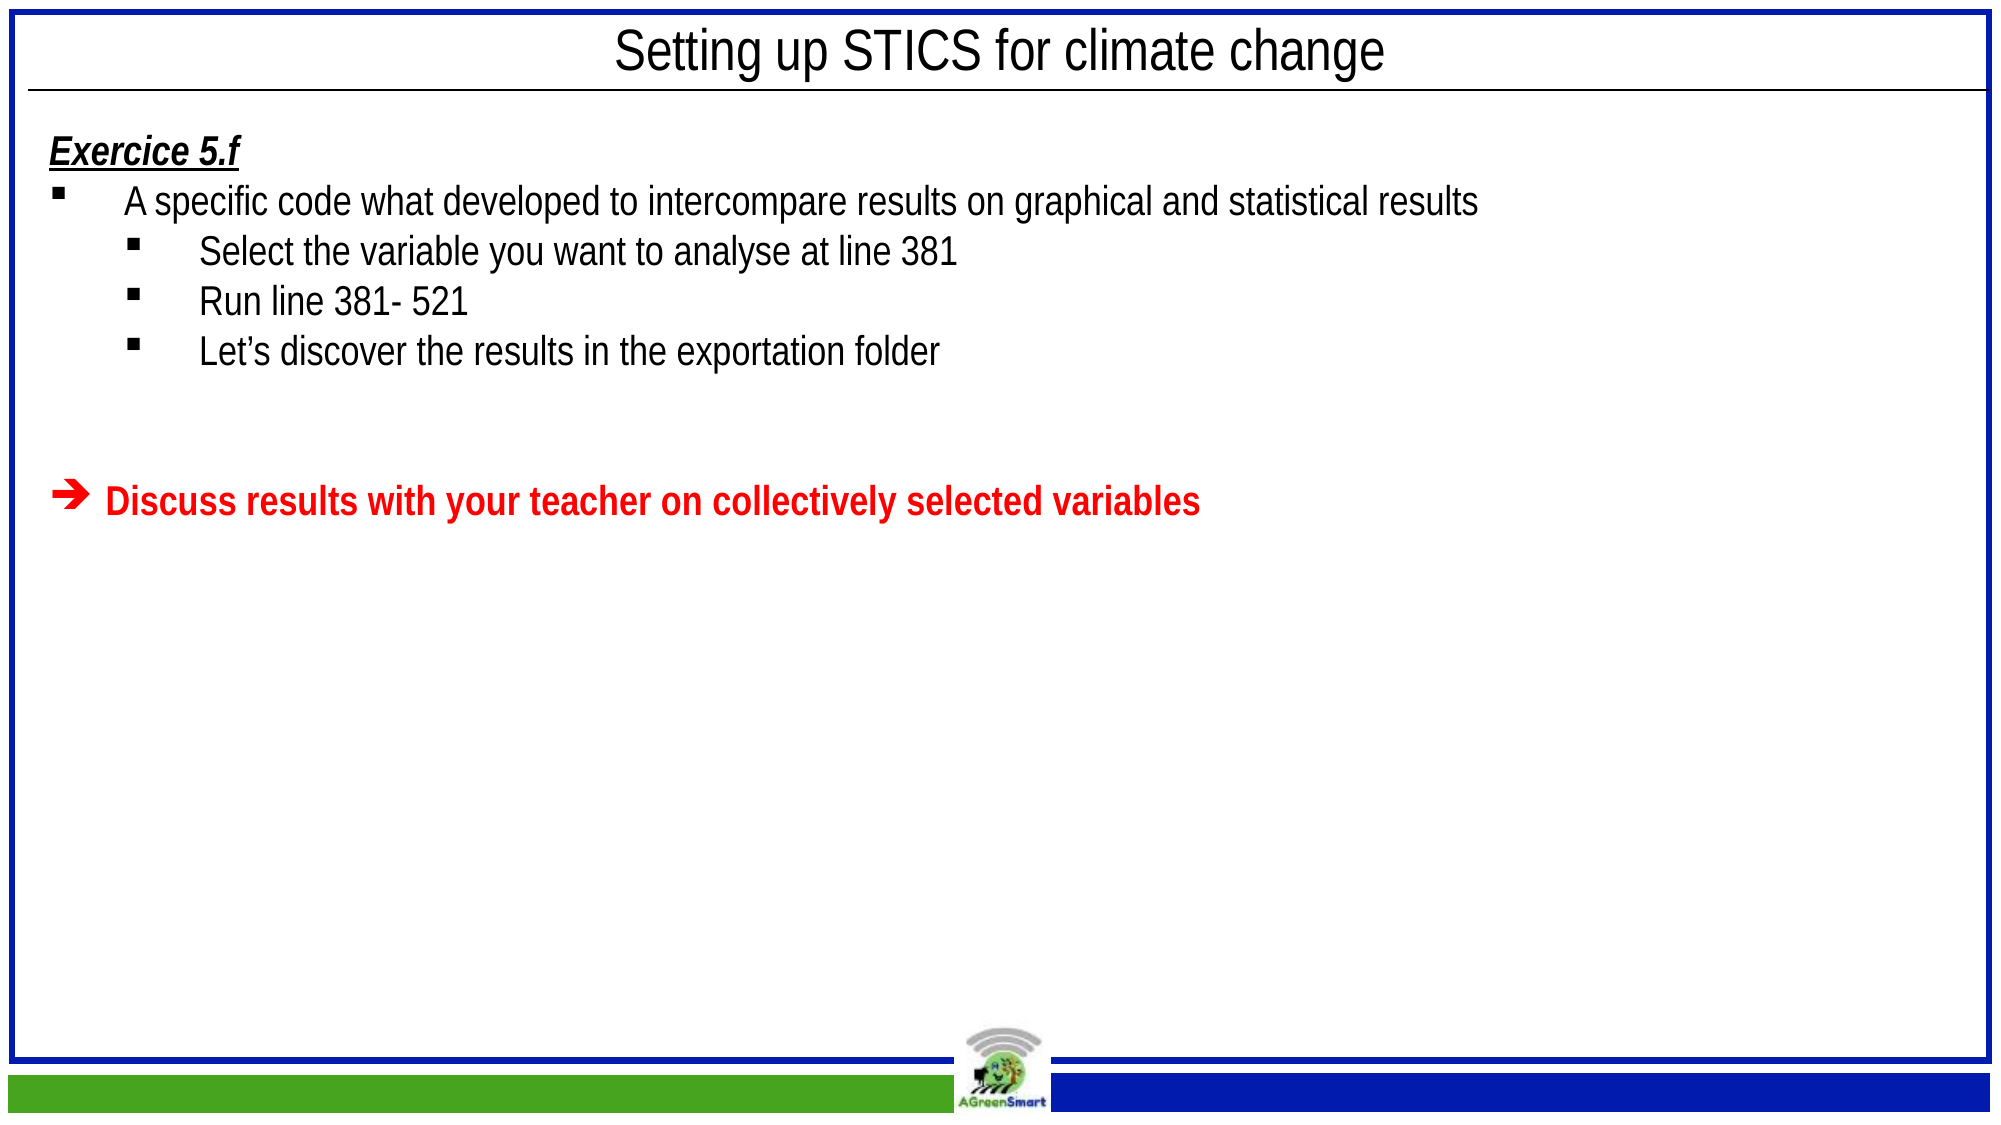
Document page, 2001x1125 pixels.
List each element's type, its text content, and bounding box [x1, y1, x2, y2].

picture [954, 1019, 1051, 1116]
text_box Setting up STICS for climate change [0, 5, 2000, 90]
text_box Exercice 5.f A specific code what developed to intercompare results on graphical and statistical results Select the variable you want to analyse at line 381 Run line 381- 521 Let’s discover the results in the exportation folder Discuss results with your teacher on collectively selected variables [34, 116, 2000, 582]
